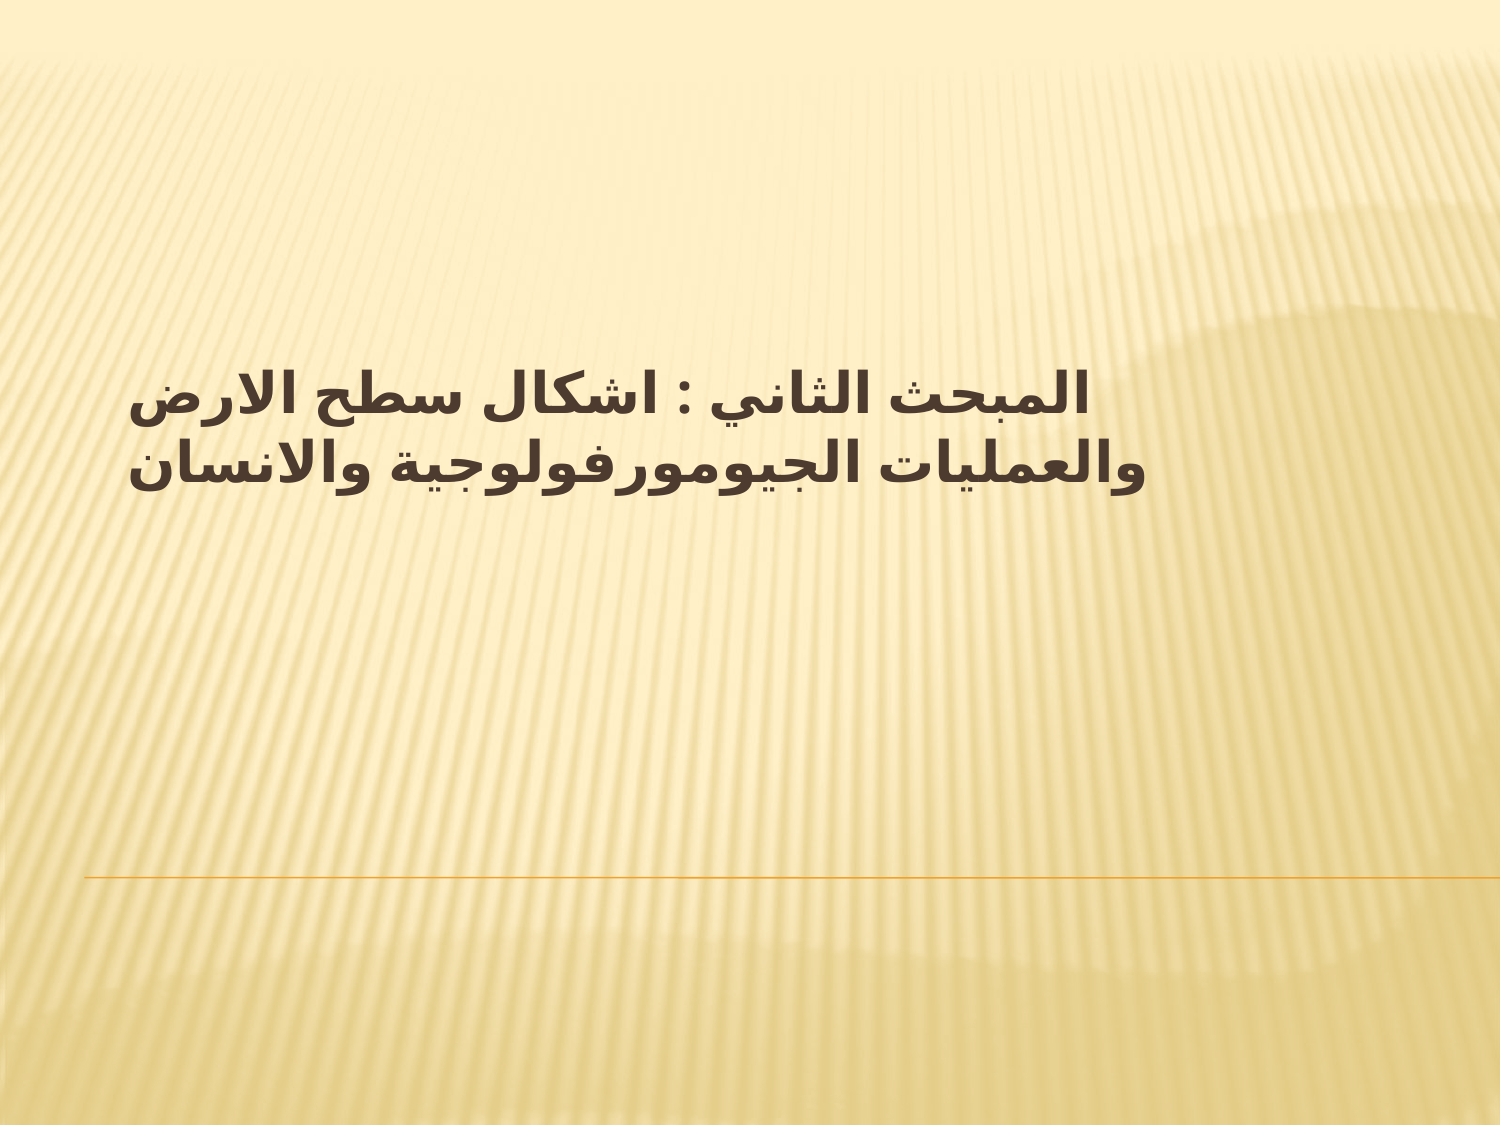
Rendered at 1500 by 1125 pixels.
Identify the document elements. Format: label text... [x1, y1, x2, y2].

title المبحث الثاني : اشكال سطح الارض والعمليات الجيومورفولوجية والانسان [112, 349, 1388, 575]
